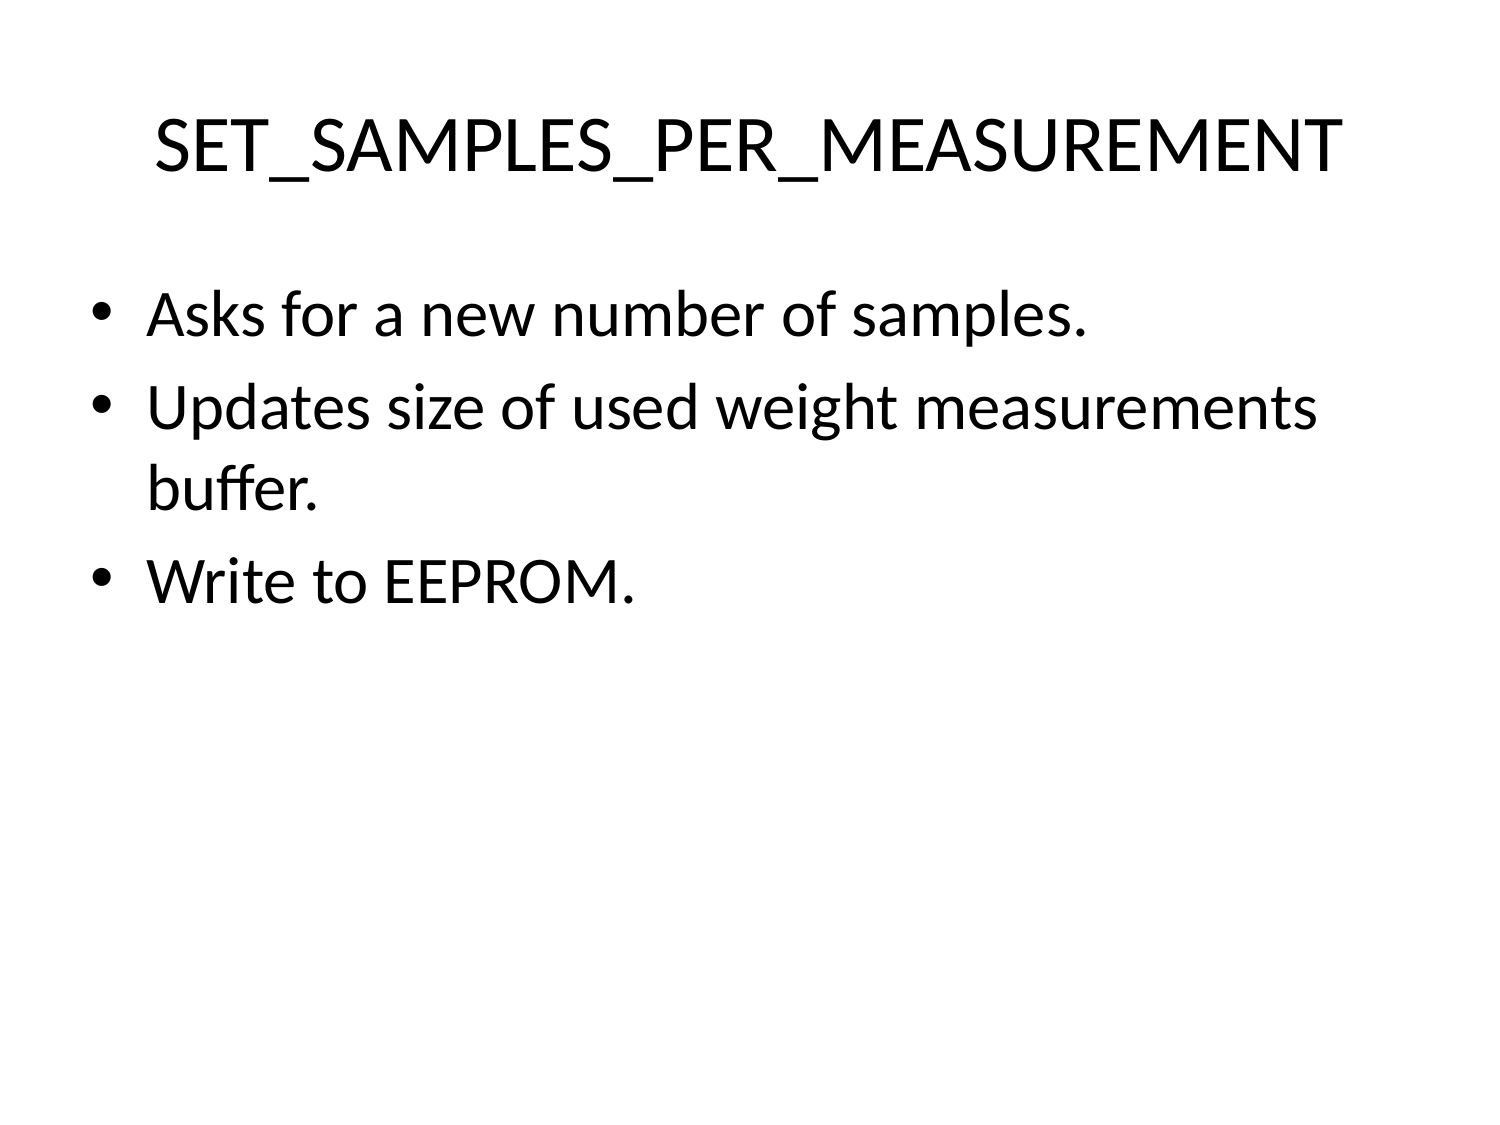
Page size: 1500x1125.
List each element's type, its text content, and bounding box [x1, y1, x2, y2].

list Asks for a new number of samples. Updates size of used weight measurements buffer. Write to EEPROM. [75, 262, 1425, 1005]
title SET_SAMPLES_PER_MEASUREMENT [75, 45, 1425, 233]
